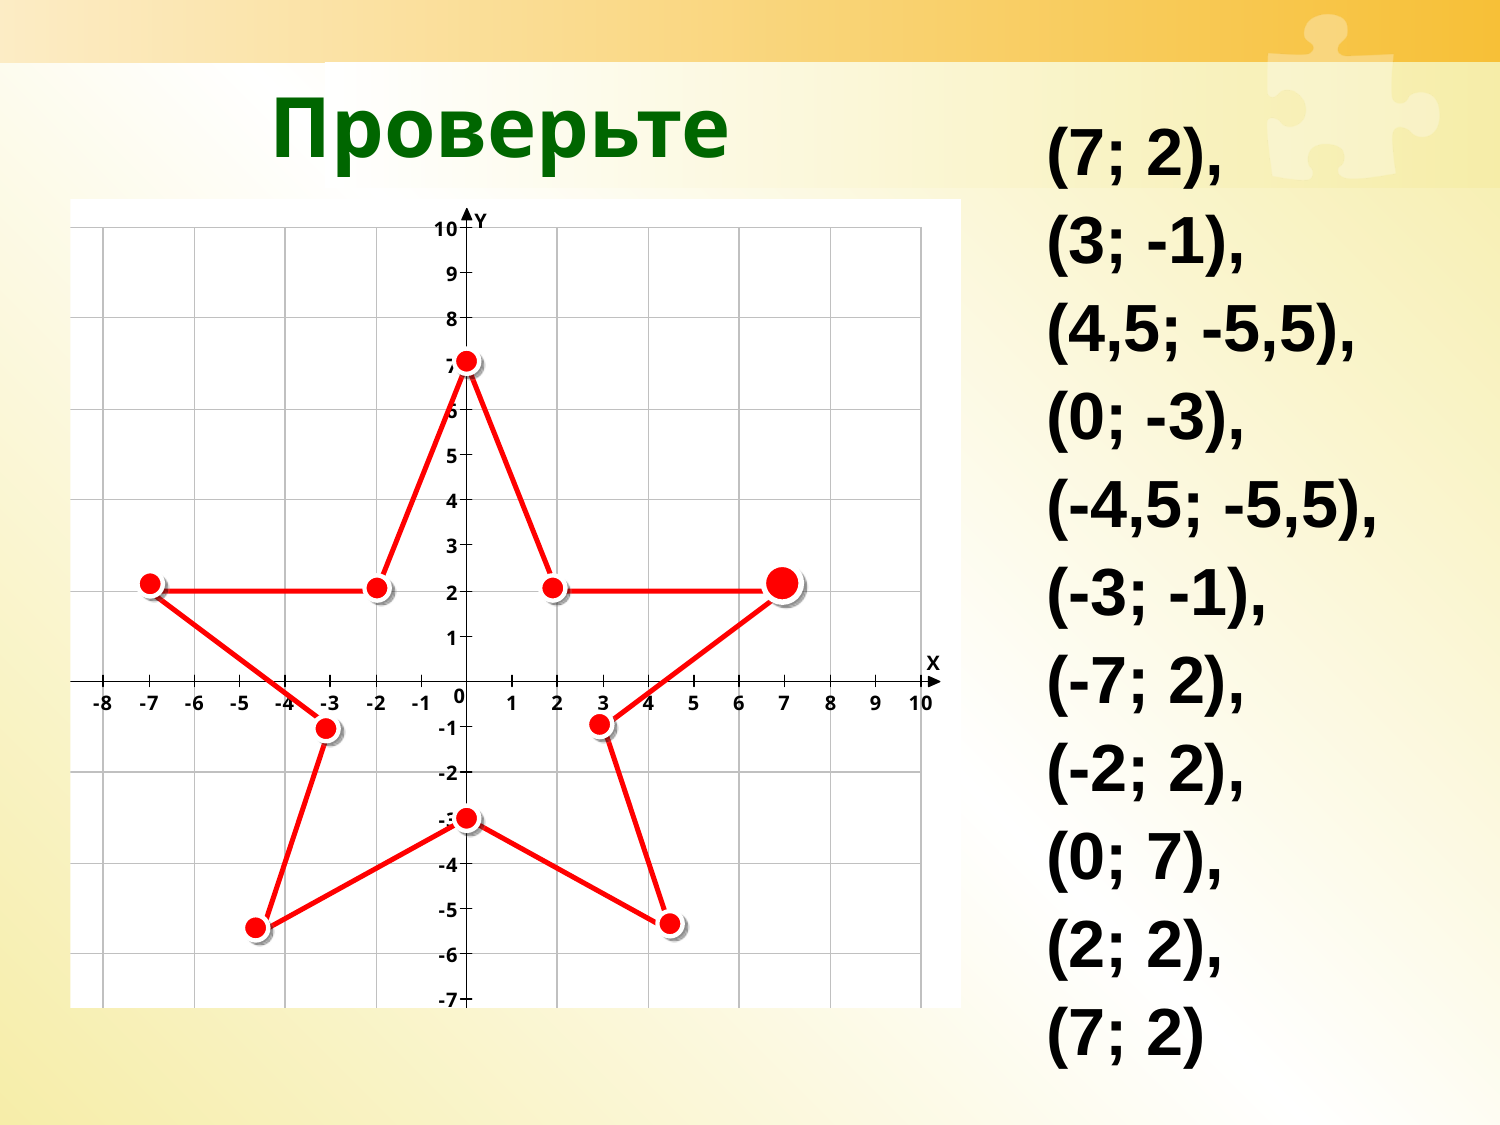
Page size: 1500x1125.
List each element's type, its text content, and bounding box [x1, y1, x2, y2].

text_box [136, 569, 165, 598]
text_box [363, 573, 392, 602]
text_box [241, 913, 270, 942]
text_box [761, 562, 804, 605]
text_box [585, 710, 614, 739]
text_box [538, 573, 567, 602]
picture [70, 198, 962, 1008]
title Проверьте [74, 62, 927, 186]
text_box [656, 909, 685, 938]
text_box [311, 714, 341, 743]
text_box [452, 347, 481, 376]
text_box (7; 2), (3; -1), (4,5; -5,5), (0; -3), (-4,5; -5,5), (-3; -1), (-7; 2), (-2; 2), (0; 7), (2; 2), (7; 2) [1031, 93, 1430, 1076]
picture [1265, 12, 1441, 185]
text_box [452, 804, 481, 833]
